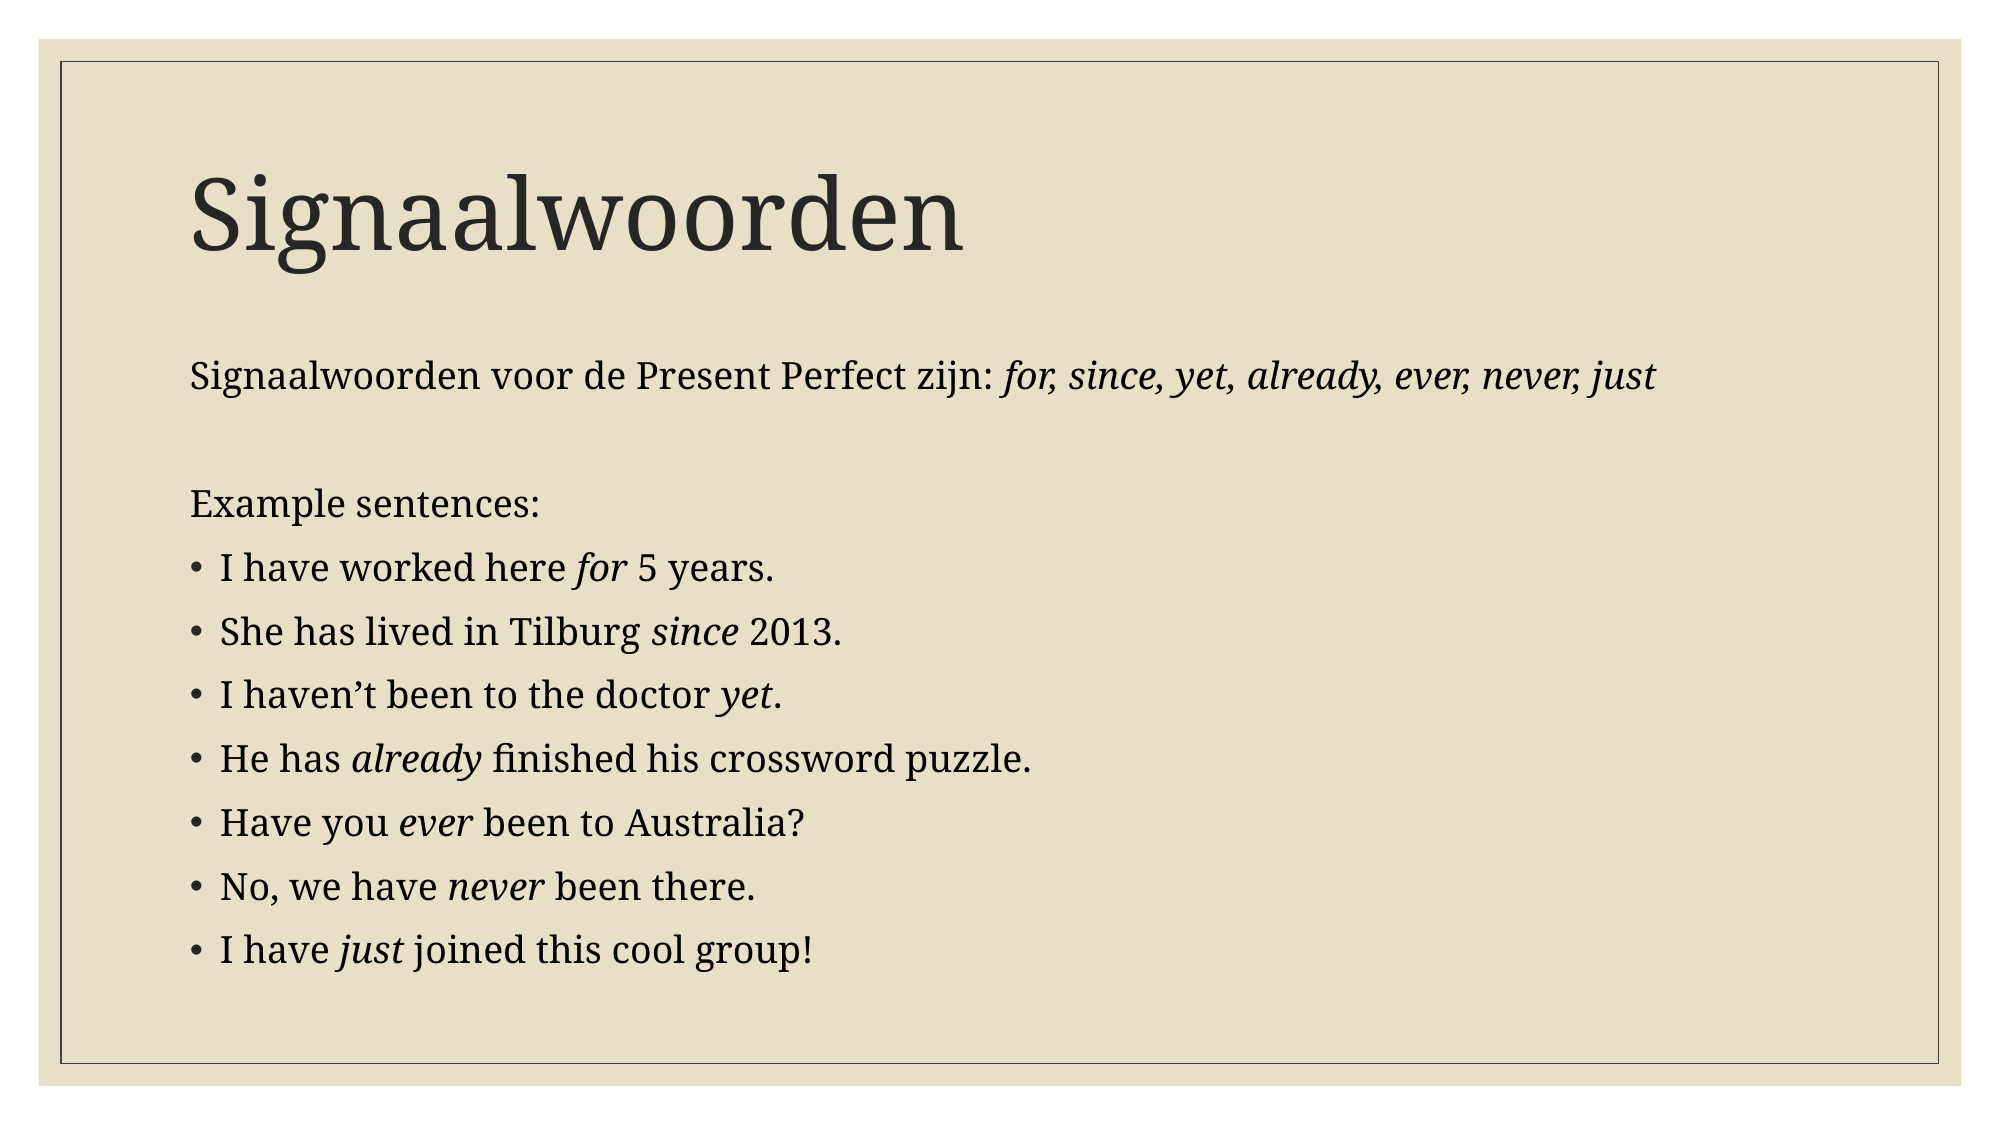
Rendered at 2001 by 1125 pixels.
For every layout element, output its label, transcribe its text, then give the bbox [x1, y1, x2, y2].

title Signaalwoorden [174, 105, 1825, 331]
list Signaalwoorden voor de Present Perfect zijn: for, since, yet, already, ever, never, just Example sentences: I have worked here for 5 years. She has lived in Tilburg since 2013. I haven’t been to the doctor yet. He has already finished his crossword puzzle. Have you ever been to Australia? No, we have never been there. I have just joined this cool group! [174, 345, 1825, 990]
